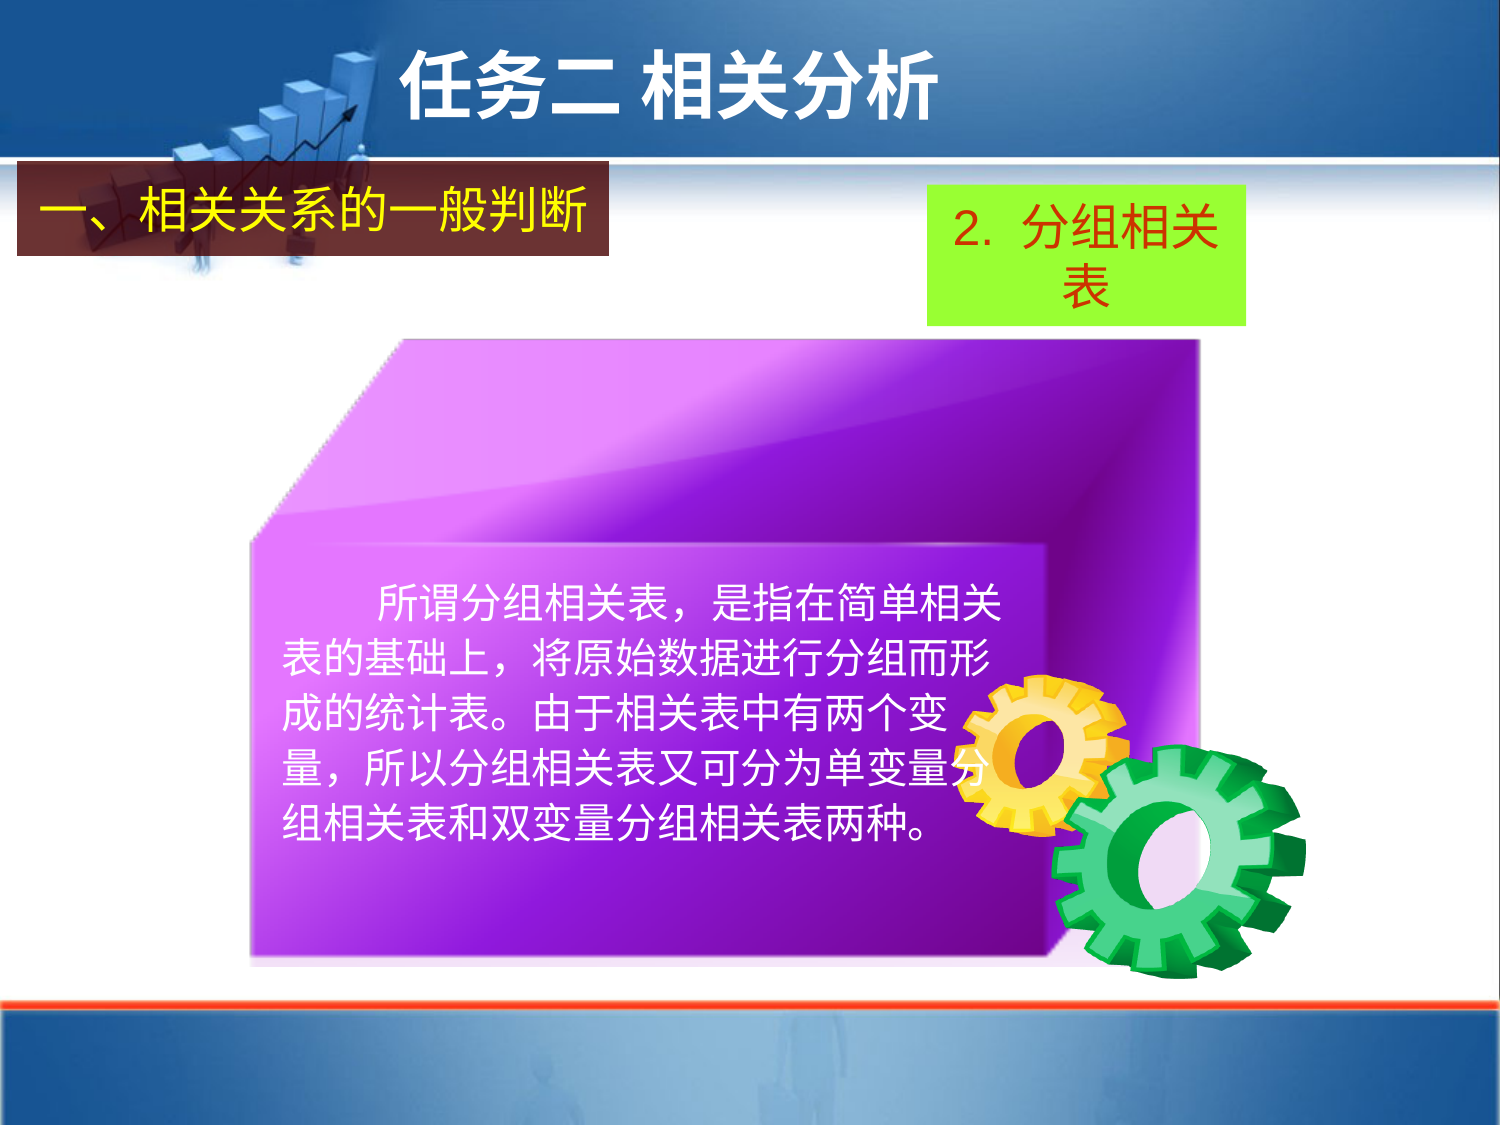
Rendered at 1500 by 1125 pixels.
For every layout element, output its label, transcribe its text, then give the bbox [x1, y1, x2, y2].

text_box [182, 325, 1329, 979]
text_box 一、相关关系的一般判断 [17, 161, 609, 256]
text_box 2. 分组相关表 [927, 184, 1247, 324]
text_box 任务二 相关分析 [383, 30, 1500, 136]
picture [0, 0, 1500, 1125]
